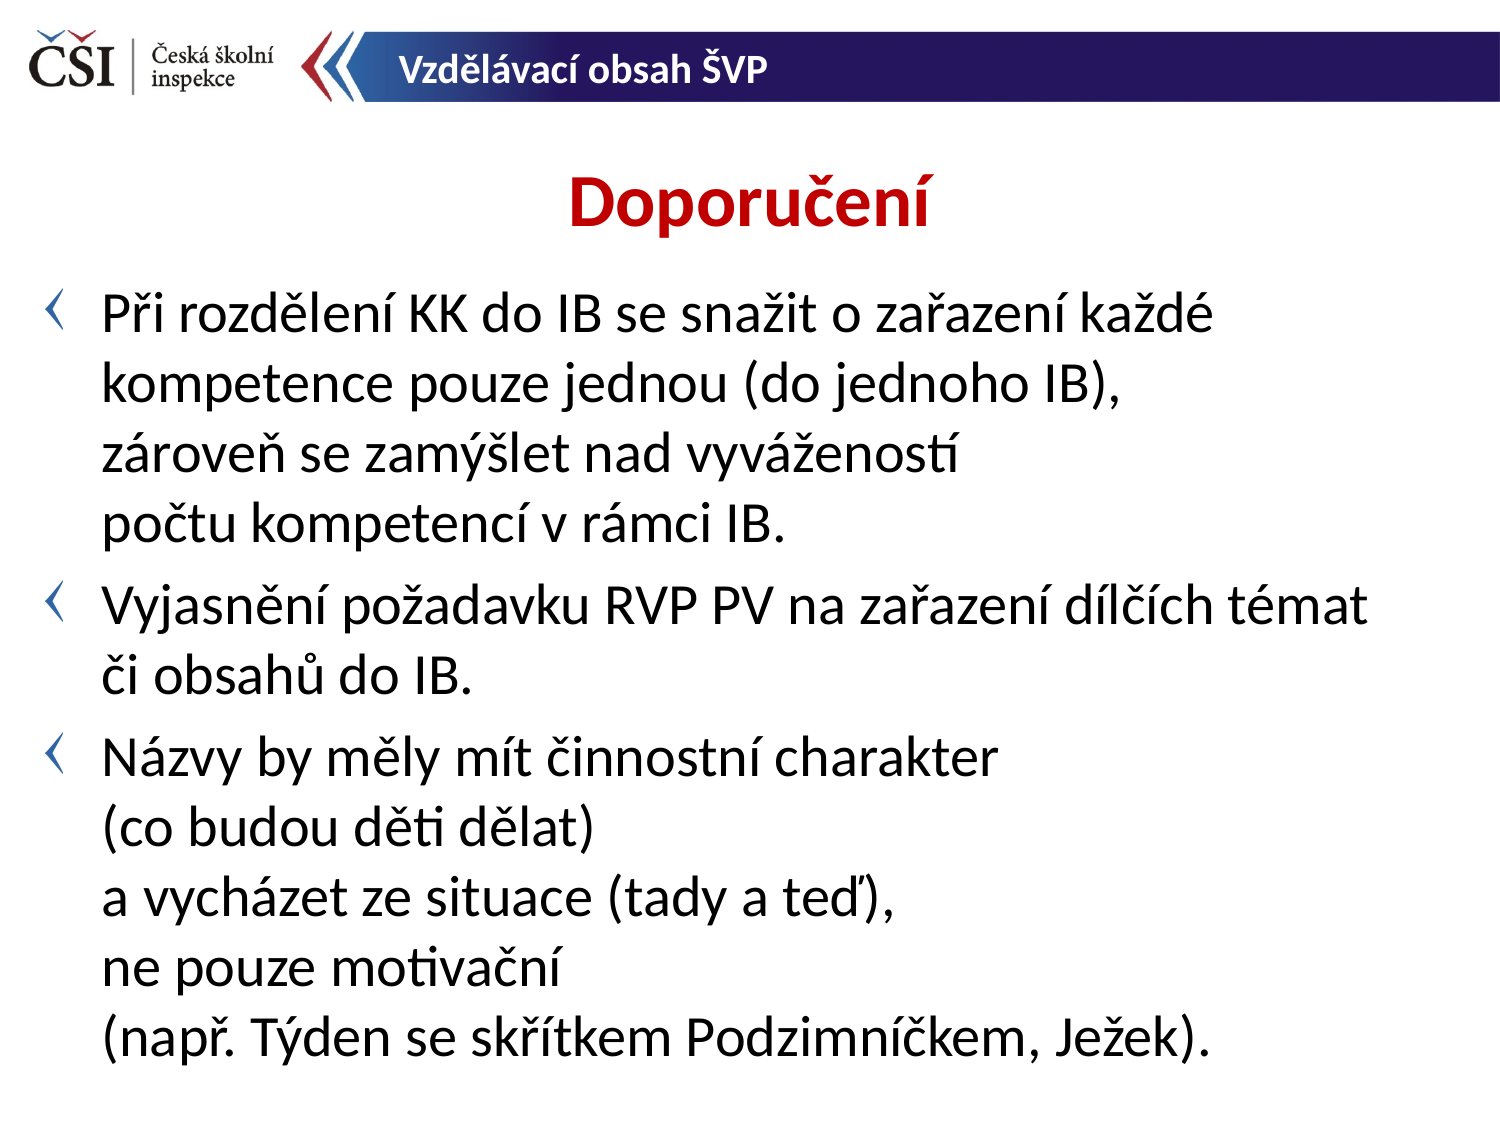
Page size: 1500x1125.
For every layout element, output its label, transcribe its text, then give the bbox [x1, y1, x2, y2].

list Doporučení [29, 125, 1471, 268]
list Při rozdělení KK do IB se snažit o zařazení každé kompetence pouze jednou (do jednoho IB), zároveň se zamýšlet nad vyvážeností počtu kompetencí v rámci IB. Vyjasnění požadavku RVP PV na zařazení dílčích témat či obsahů do IB. Názvy by měly mít činnostní charakter (co budou děti dělat) a vycházet ze situace (tady a teď), ne pouze motivační (např. Týden se skřítkem Podzimníčkem, Ježek). [30, 267, 1472, 1064]
picture [45, 580, 63, 622]
picture [45, 732, 63, 774]
picture [29, 30, 1500, 102]
picture [45, 288, 63, 330]
text_box Vzdělávací obsah ŠVP [383, 33, 901, 100]
